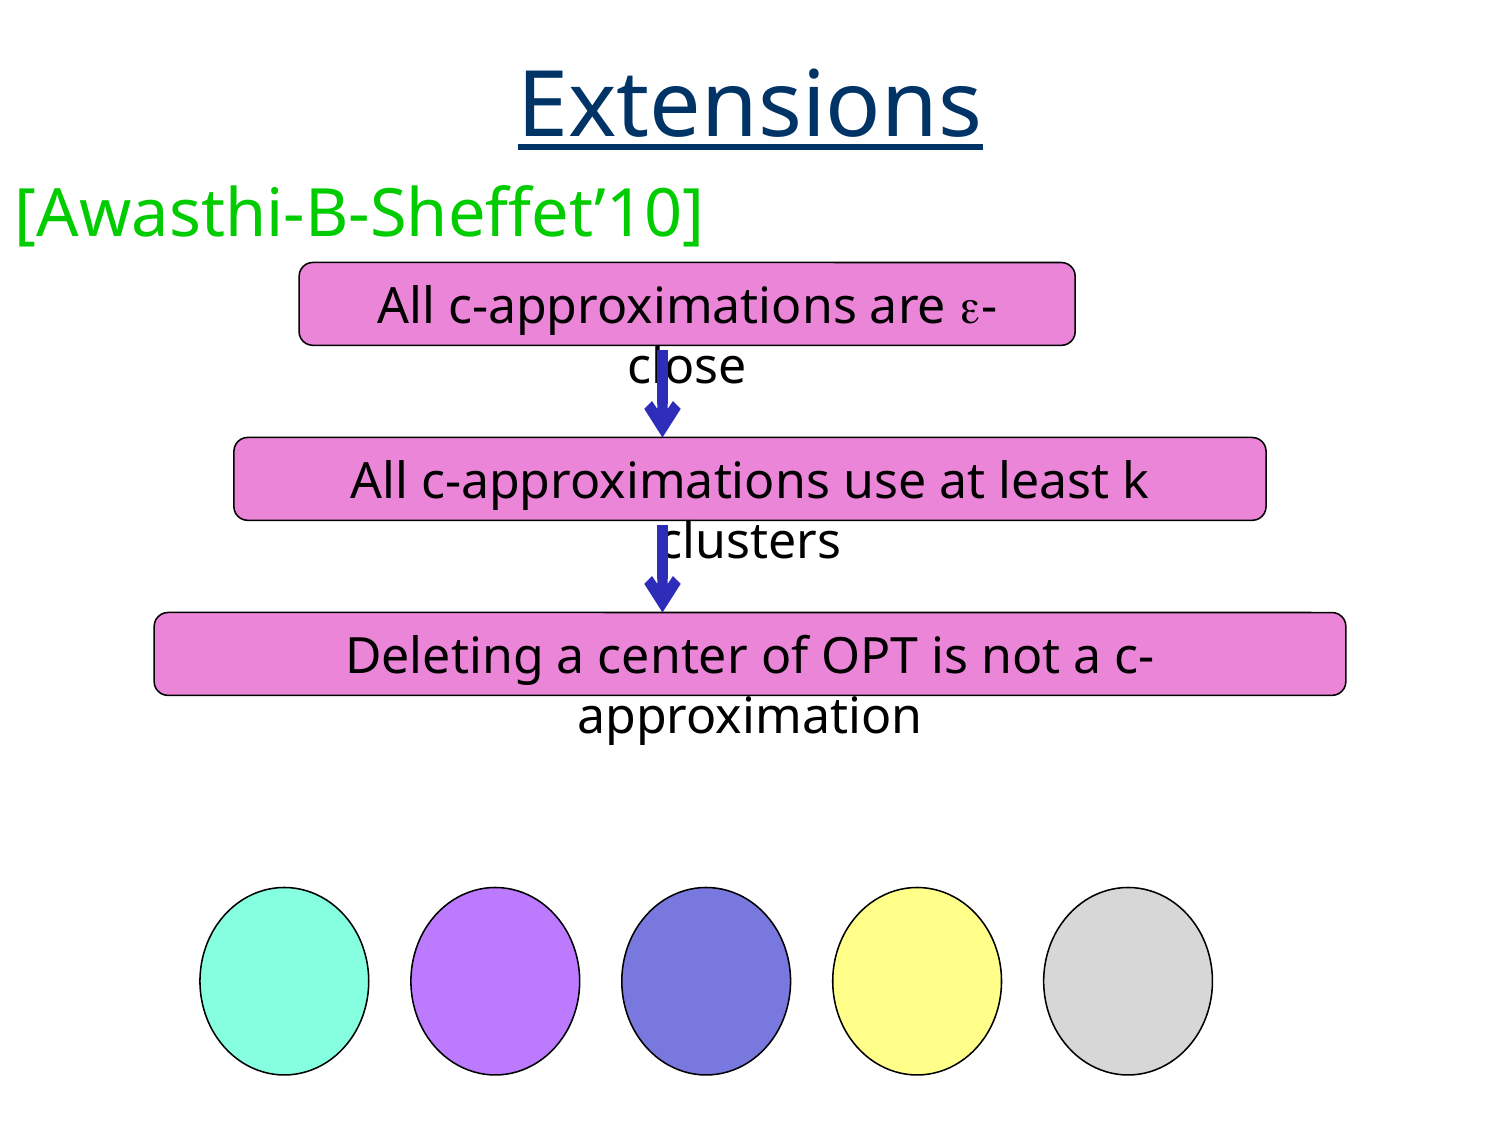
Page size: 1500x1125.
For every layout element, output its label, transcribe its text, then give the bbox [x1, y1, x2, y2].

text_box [212, 349, 1288, 522]
title Extensions [0, 24, 1500, 162]
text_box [199, 887, 1213, 1076]
text_box All c-approximations are -close [299, 262, 1076, 346]
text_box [137, 524, 1363, 697]
text_box [Awasthi-B-Sheffet’10] [0, 162, 1500, 263]
